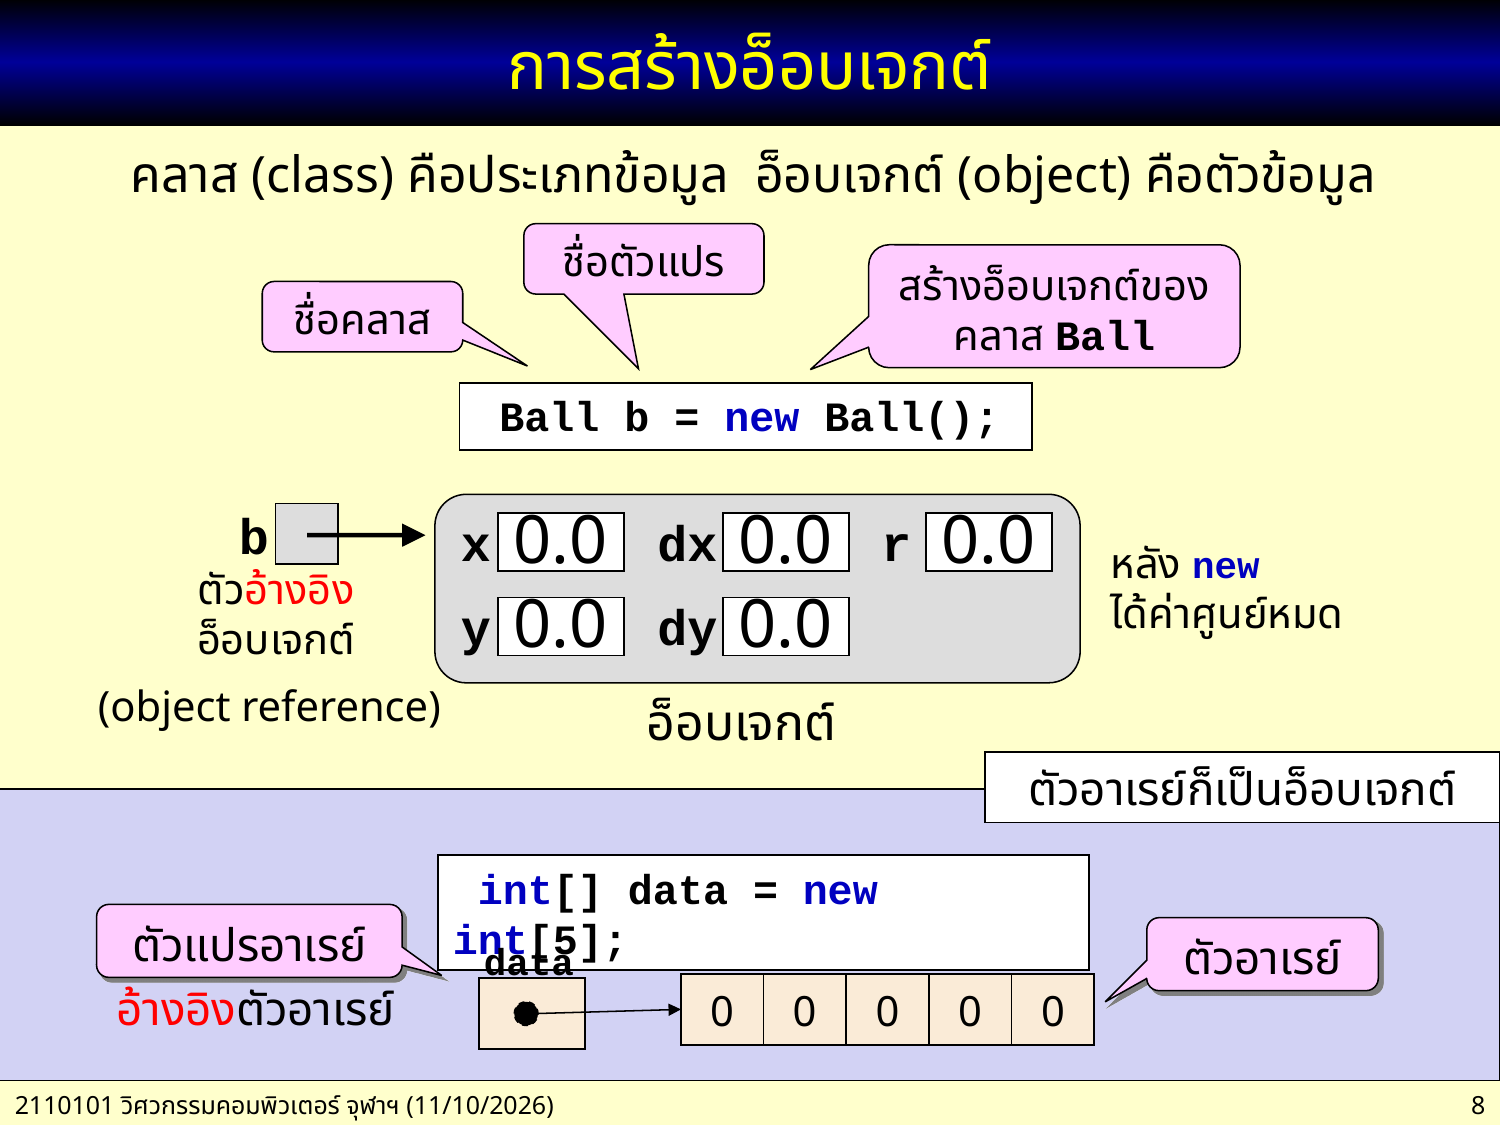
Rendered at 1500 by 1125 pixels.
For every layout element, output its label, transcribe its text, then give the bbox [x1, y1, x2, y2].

text_box ชื่อคลาส [262, 281, 528, 367]
text_box ตัวอาเรย์ [1105, 917, 1379, 1002]
text_box สร้างอ็อบเจกต์ของคลาส Ball [810, 244, 1241, 370]
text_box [468, 929, 590, 1050]
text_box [87, 555, 452, 739]
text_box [434, 494, 1081, 684]
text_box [537, 1009, 682, 1014]
text_box คลาส (class) คือประเภทข้อมูล อ็อบเจกต์ (object) คือตัวข้อมูล [97, 134, 1435, 210]
text_box ตัวแปรอาเรย์ [96, 904, 442, 976]
text_box [0, 788, 1500, 1081]
text_box อ้างอิงตัวอาเรย์ [89, 971, 422, 1042]
title การสร้างอ็อบเจกต์ [0, 0, 1500, 126]
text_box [231, 503, 339, 553]
text_box ชื่อตัวแปร [523, 223, 764, 369]
text_box อ็อบเจกต์ [632, 691, 852, 759]
text_box ตัวอาเรย์ก็เป็นอ็อบเจกต์ [984, 752, 1500, 823]
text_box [680, 973, 1095, 1046]
text_box Ball b = new Ball(); [459, 382, 1032, 450]
text_box int[] data = new int[5]; [438, 855, 1089, 970]
text_box หลัง new ได้ค่าศูนย์หมด [1095, 529, 1359, 645]
text_box [344, 524, 426, 546]
